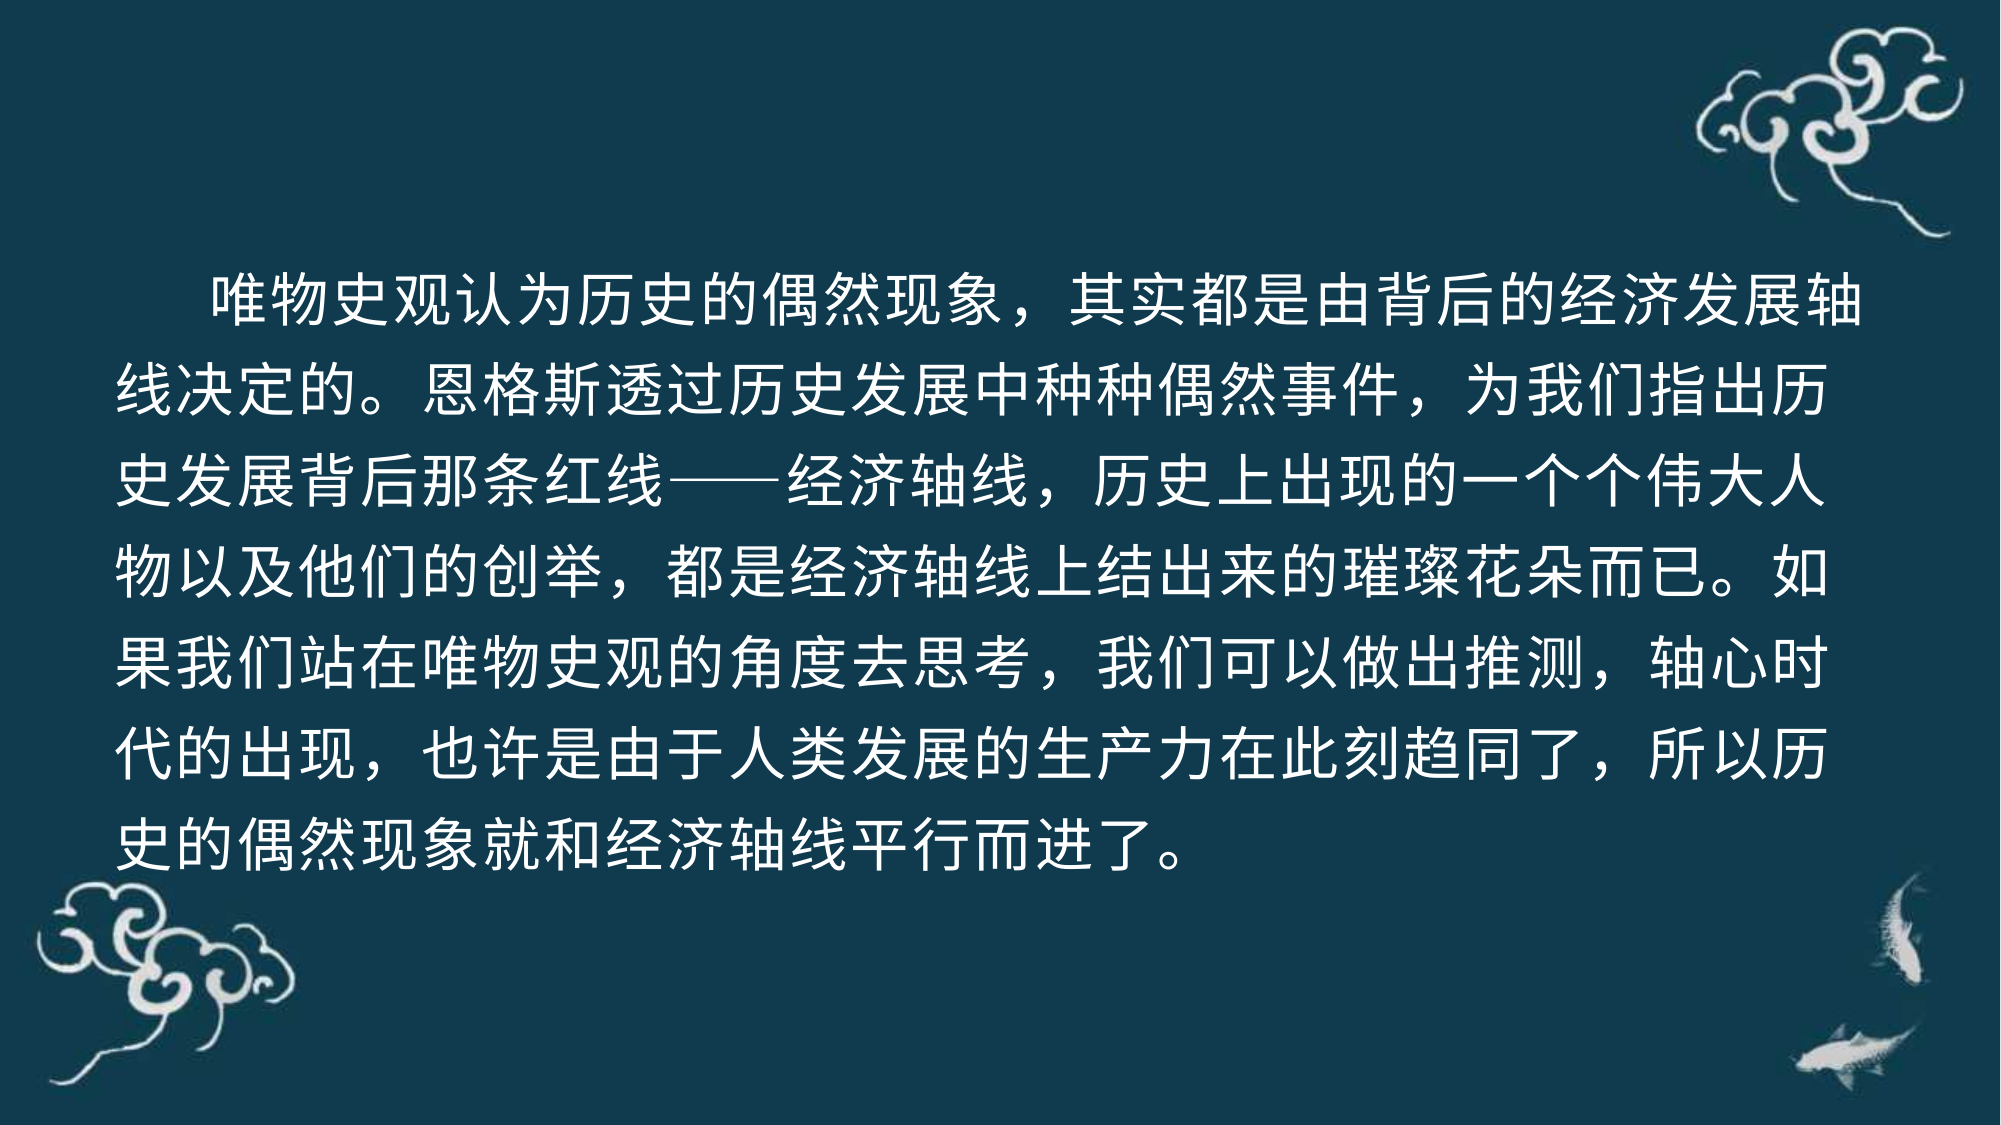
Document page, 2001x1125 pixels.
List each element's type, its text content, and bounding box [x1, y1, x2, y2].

picture [0, 0, 2001, 1125]
list 唯物史观认为历史的偶然现象，其实都是由背后的经济发展轴线决定的。恩格斯透过历史发展中种种偶然事件，为我们指出历史发展背后那条红线——经济轴线，历史上出现的一个个伟大人物以及他们的创举，都是经济轴线上结出来的璀璨花朵而已。如果我们站在唯物史观的角度去思考，我们可以做出推测，轴心时代的出现，也许是由于人类发展的生产力在此刻趋同了，所以历史的偶然现象就和经济轴线平行而进了。 [99, 233, 1900, 991]
